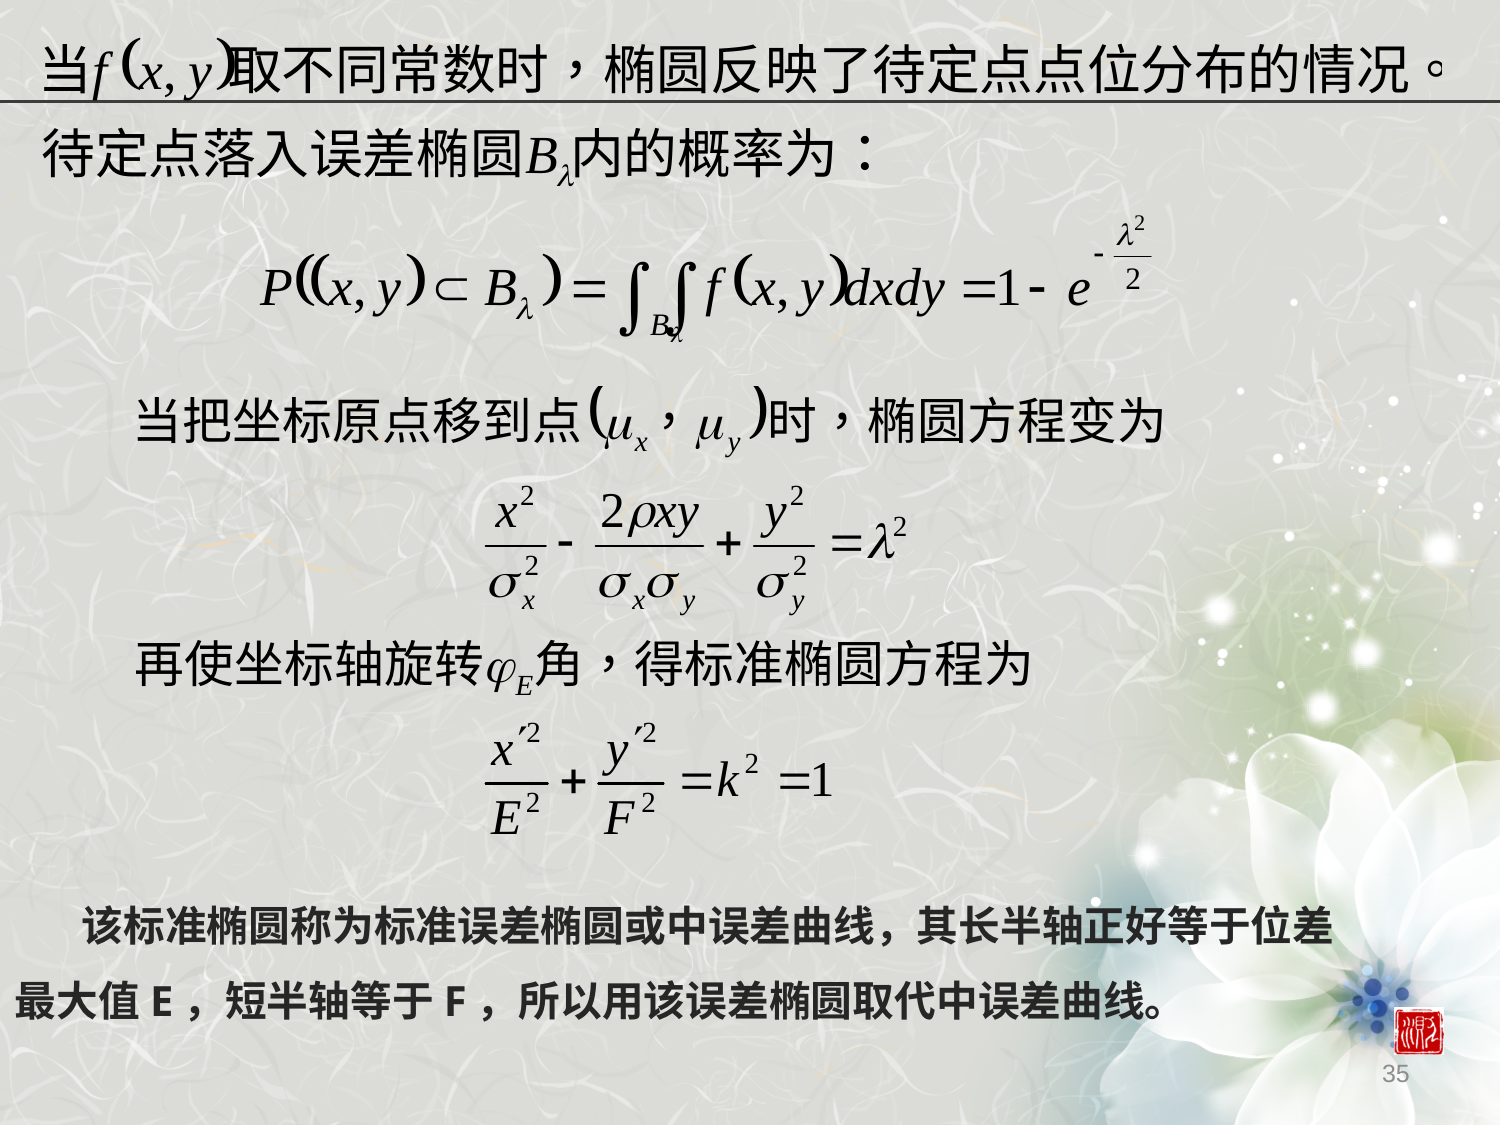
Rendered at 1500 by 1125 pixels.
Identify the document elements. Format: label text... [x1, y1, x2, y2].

text_box 该标准椭圆称为标准误差椭圆或中误差曲线，其长半轴正好等于位差最大值E，短半轴等于F，所以用该误差椭圆取代中误差曲线。 [0, 867, 1383, 1032]
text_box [128, 386, 1175, 846]
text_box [34, 34, 1442, 357]
picture [0, 0, 1500, 100]
picture [0, 103, 1500, 1125]
slide_number 35 [1074, 1042, 1425, 1103]
